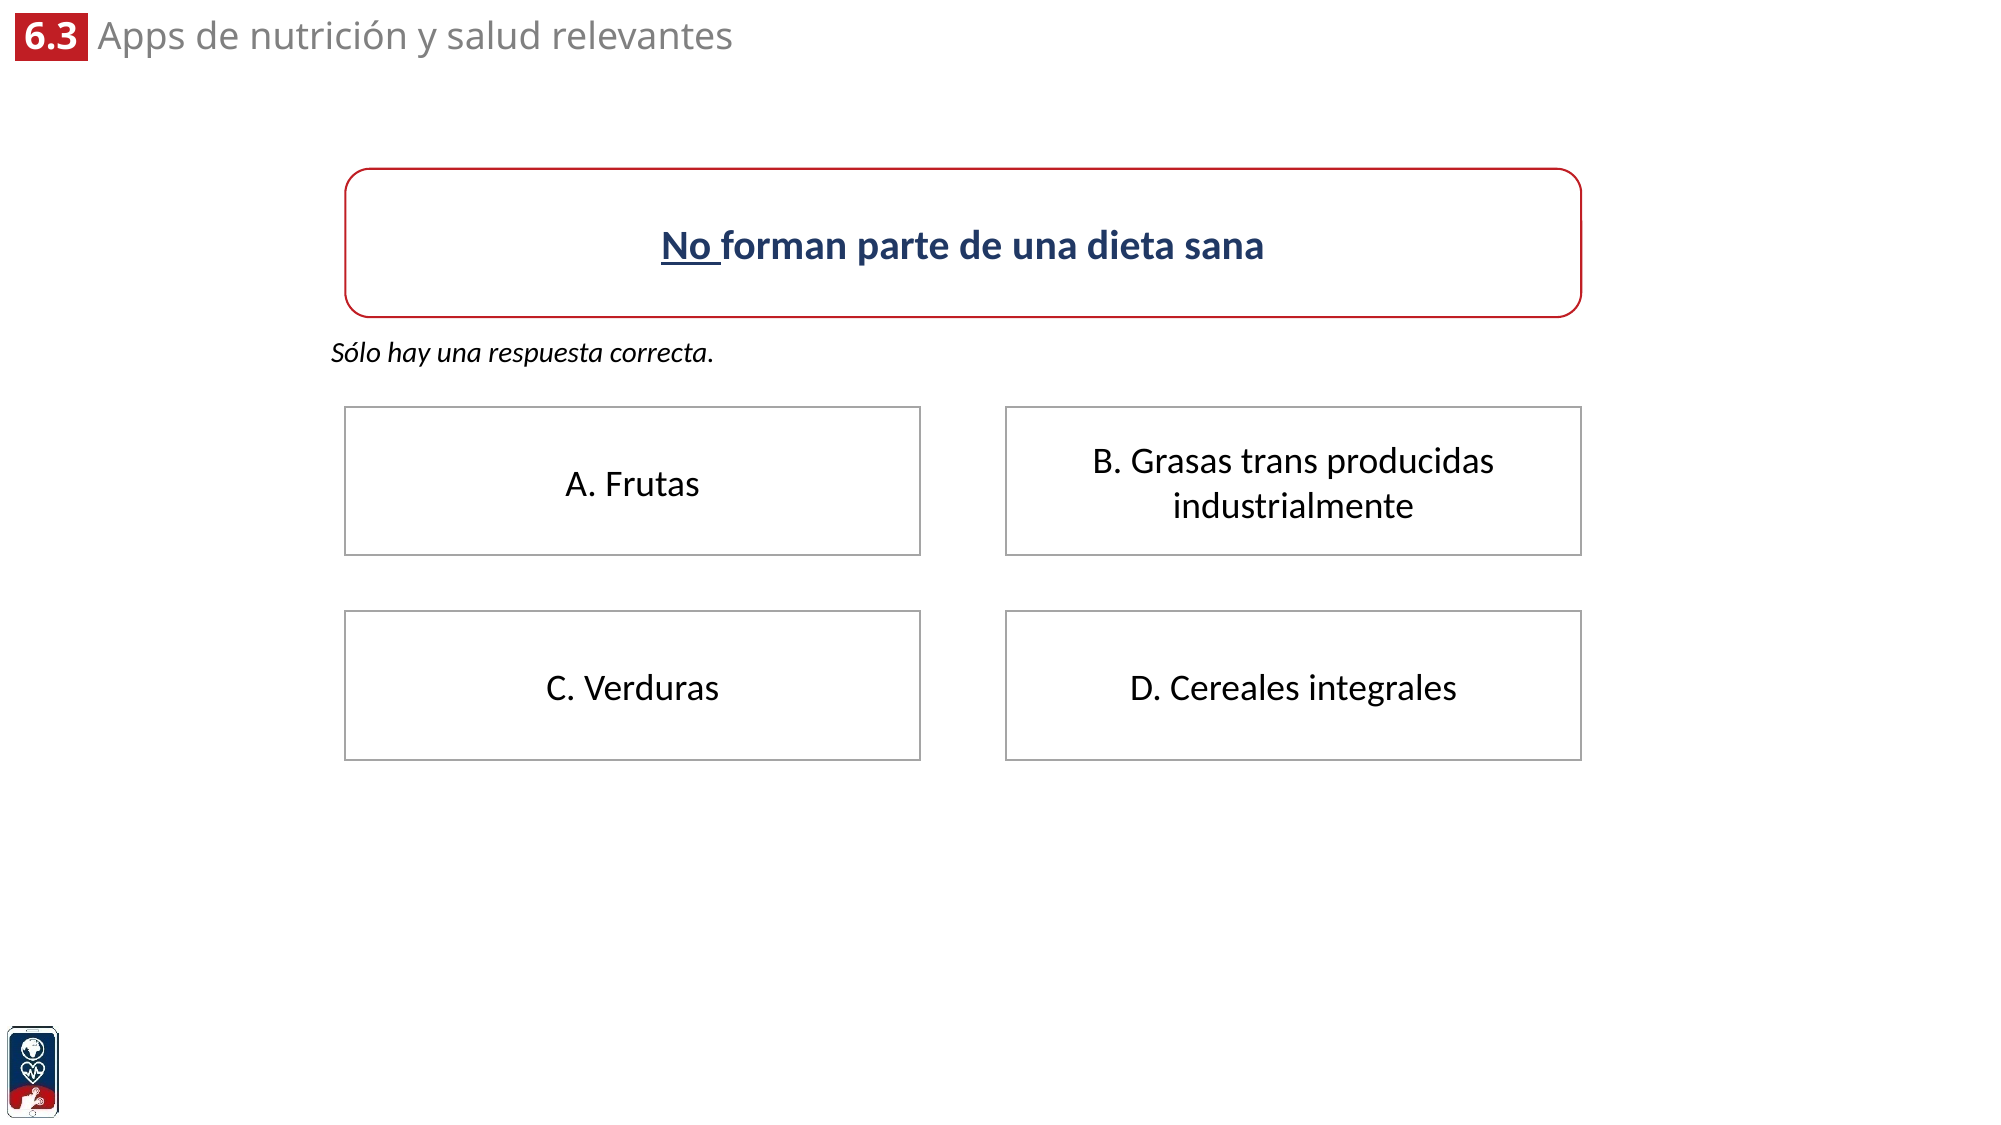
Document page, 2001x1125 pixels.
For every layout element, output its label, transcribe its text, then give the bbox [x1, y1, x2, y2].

text_box C. Verduras [344, 610, 921, 761]
text_box B. Grasas trans producidas industrialmente [1005, 406, 1582, 556]
text_box Sólo hay una respuesta correcta. [316, 325, 731, 376]
text_box No forman parte de una dieta sana [344, 167, 1583, 319]
text_box A. Frutas [344, 406, 921, 556]
picture [7, 1026, 59, 1118]
text_box D. Cereales integrales [1005, 610, 1582, 761]
